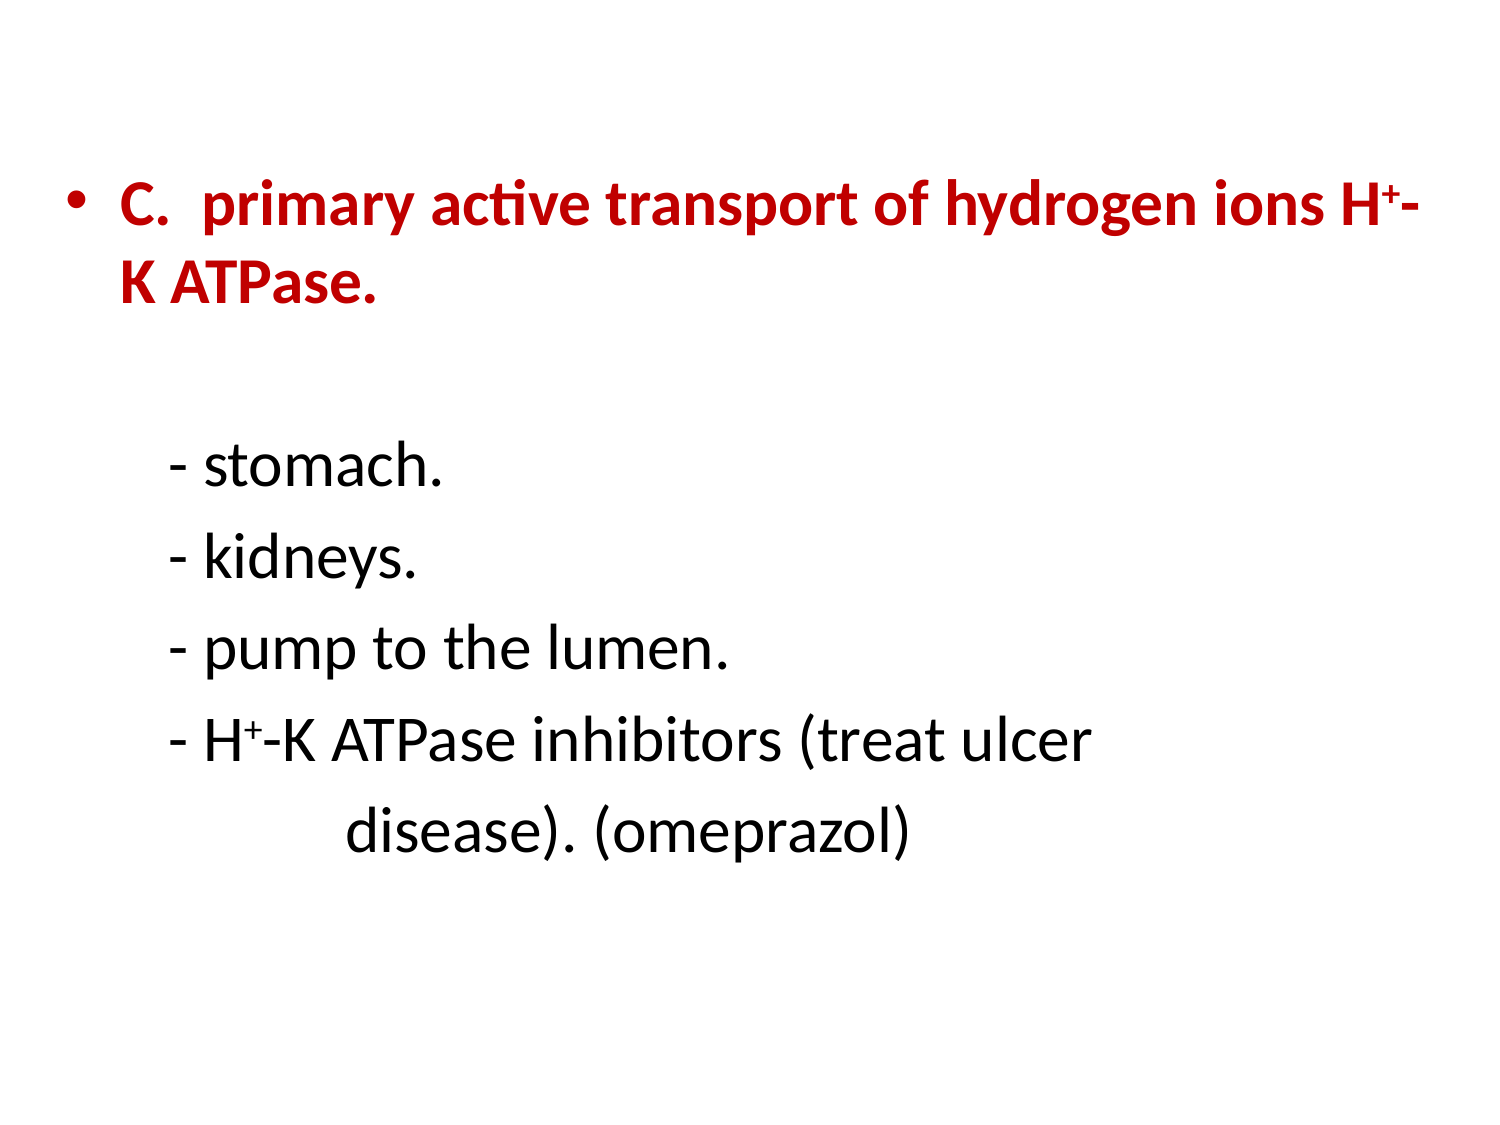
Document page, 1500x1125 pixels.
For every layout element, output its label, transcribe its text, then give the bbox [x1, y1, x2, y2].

list C. primary active transport of hydrogen ions H+-K ATPase. - stomach. - kidneys. - pump to the lumen. - H+-K ATPase inhibitors (treat ulcer disease). (omeprazol) [50, 152, 1463, 966]
